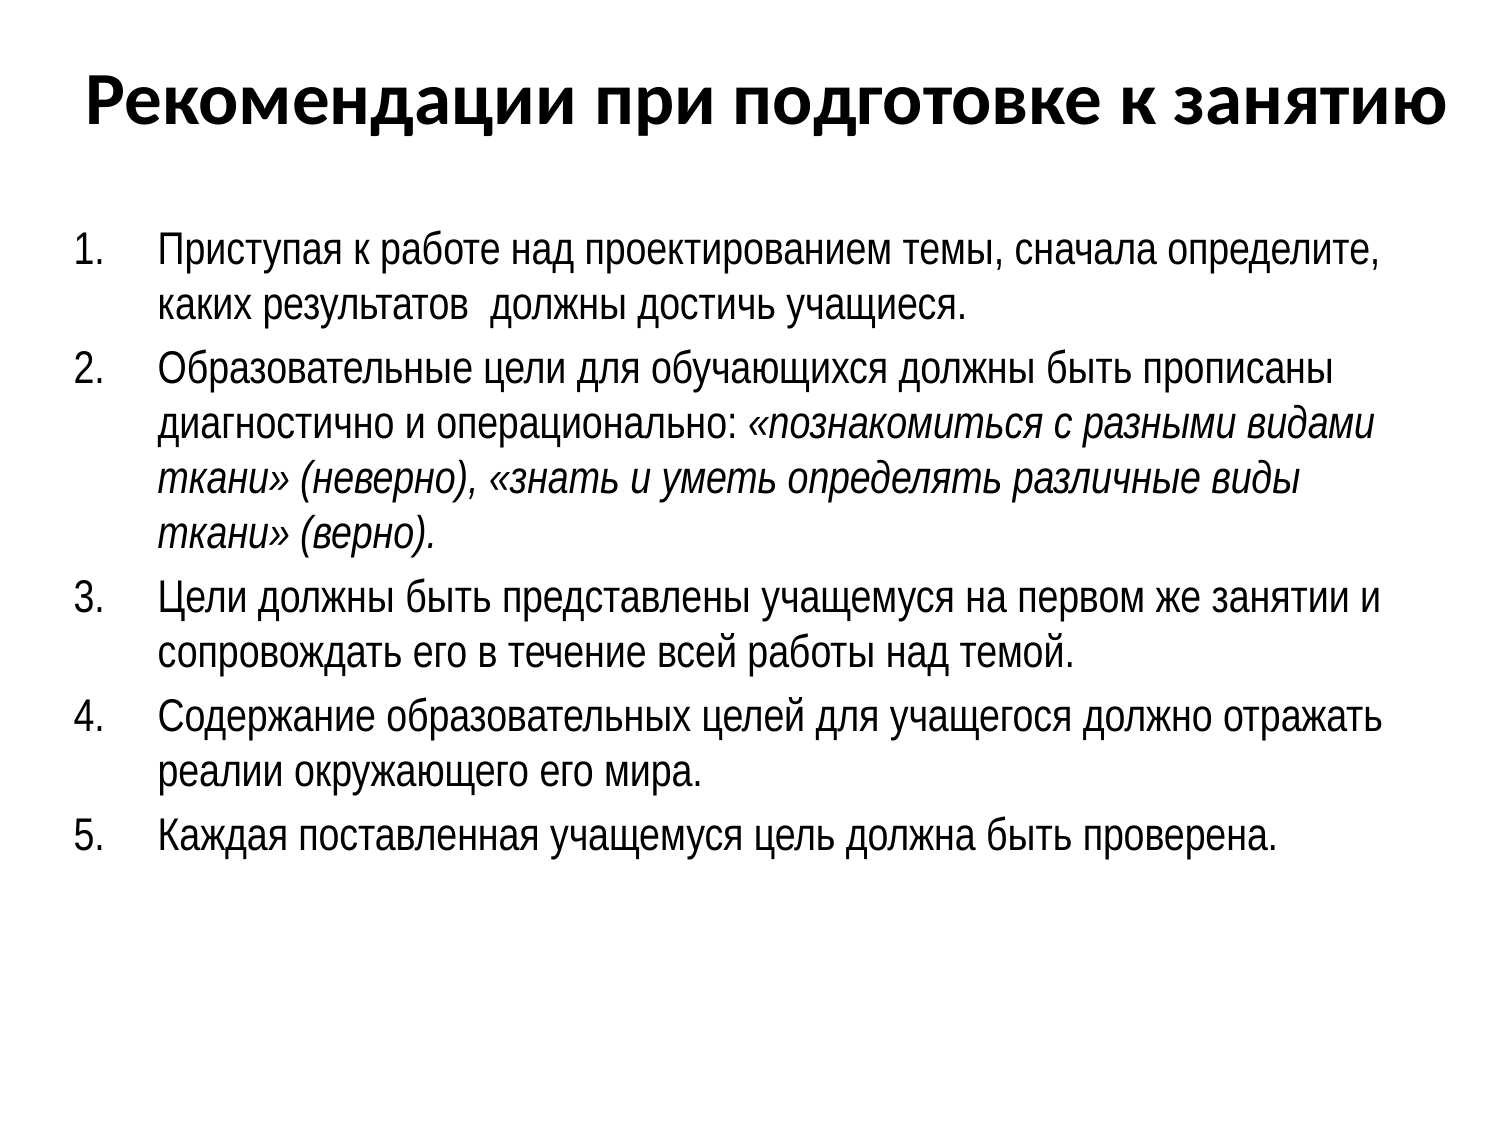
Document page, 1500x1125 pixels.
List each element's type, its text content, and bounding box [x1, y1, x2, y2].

text_box Рекомендации при подготовке к занятию [35, 11, 1500, 199]
text_box Приступая к работе над проектированием темы, сначала определите, каких результатов должны достичь учащиеся. Образовательные цели для обучающихся должны быть прописаны диагностично и операционально: «познакомиться с разными видами ткани» (неверно), «знать и уметь определять различные виды ткани» (верно). Цели должны быть представлены учащемуся на первом же занятии и сопровождать его в течение всей работы над темой. Содержание образовательных целей для учащегося должно отражать реалии окружающего его мира. Каждая поставленная учащемуся цель должна быть проверена. [58, 210, 1409, 954]
